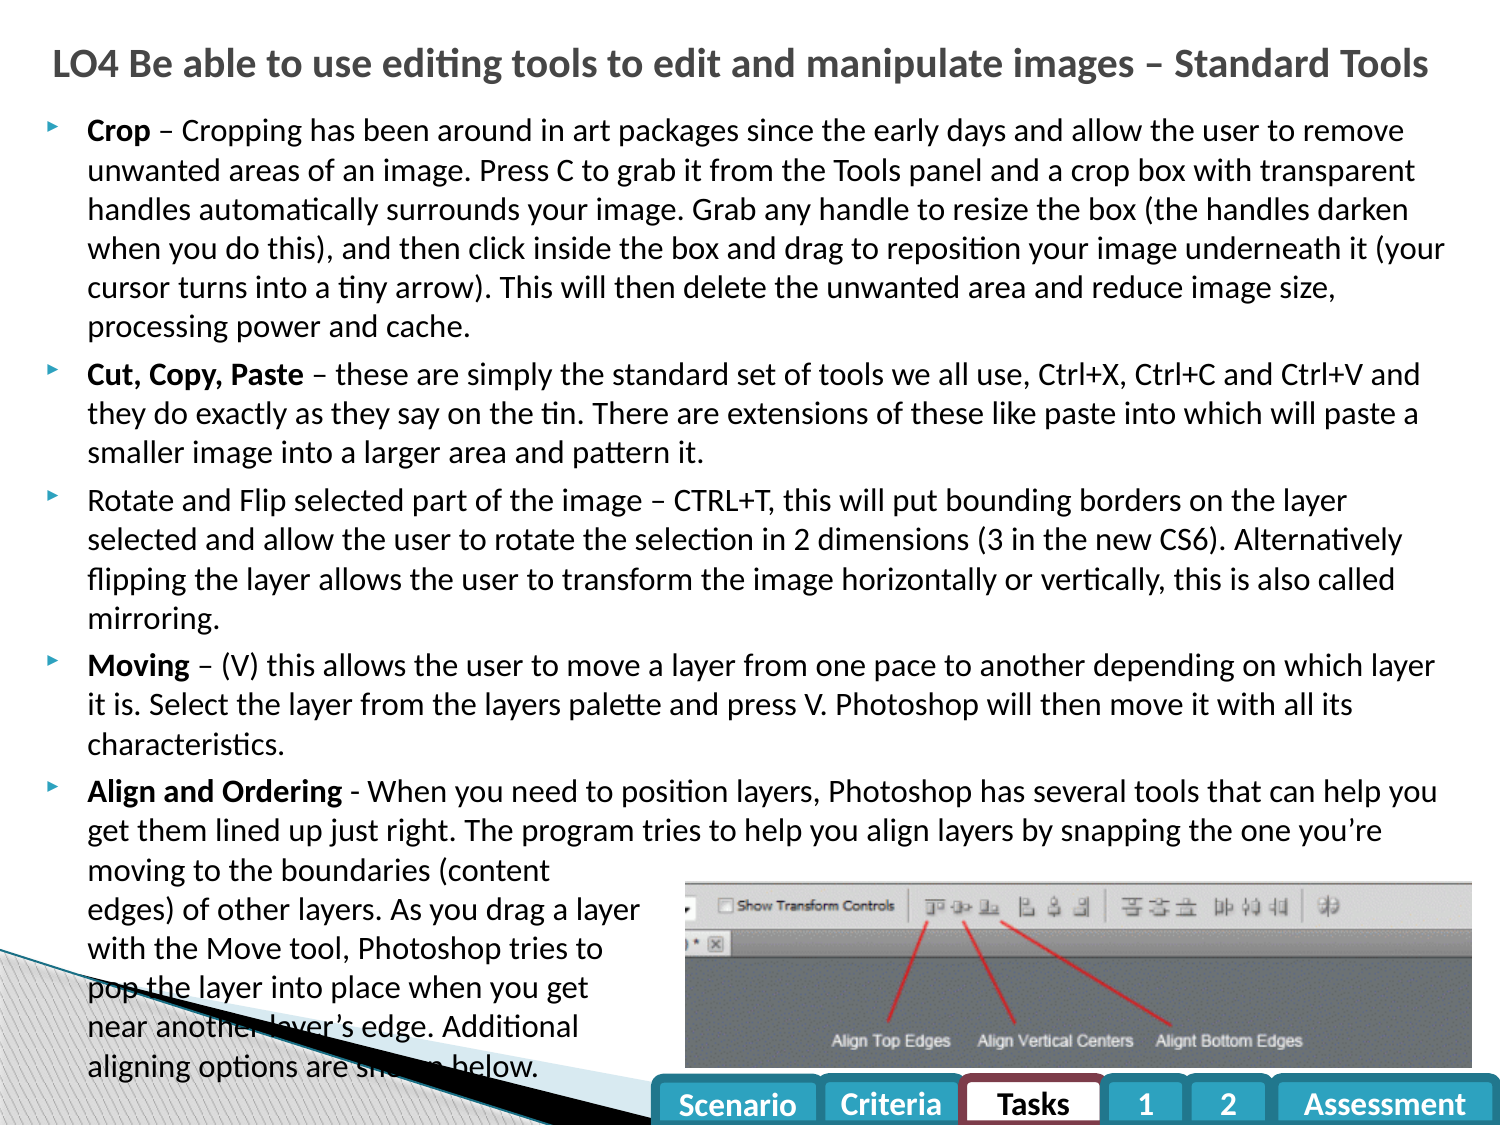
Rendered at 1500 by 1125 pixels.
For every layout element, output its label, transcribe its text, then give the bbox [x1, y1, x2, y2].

list Crop – Cropping has been around in art packages since the early days and allow the user to remove unwanted areas of an image. Press C to grab it from the Tools panel and a crop box with transparent handles automatically surrounds your image. Grab any handle to resize the box (the handles darken when you do this), and then click inside the box and drag to reposition your image underneath it (your cursor turns into a tiny arrow). This will then delete the unwanted area and reduce image size, processing power and cache. Cut, Copy, Paste – these are simply the standard set of tools we all use, Ctrl+X, Ctrl+C and Ctrl+V and they do exactly as they say on the tin. There are extensions of these like paste into which will paste a smaller image into a larger area and pattern it. Rotate and Flip selected part of the image – CTRL+T, this will put bounding borders on the layer selected and allow the user to rotate the selection in 2 dimensions (3 in the new CS6). Alternatively flipping the layer allows the user to transform the image horizontally or vertically, this is also called mirroring. Moving – (V) this allows the user to move a layer from one pace to another depending on which layer it is. Select the layer from the layers palette and press V. Photoshop will then move it with all its characteristics. Align and Ordering - When you need to position layers, Photoshop has several tools that can help you get them lined up just right. The program tries to help you align layers by snapping the one you’re moving to the boundaries (content edges) of other layers. As you drag a layer with the Move tool, Photoshop tries to pop the layer into place when you get near another layer’s edge. Additional aligning options are shown below. [29, 101, 1471, 906]
title LO4 Be able to use editing tools to edit and manipulate images – Standard Tools [37, 19, 1471, 102]
picture [684, 880, 1495, 1068]
